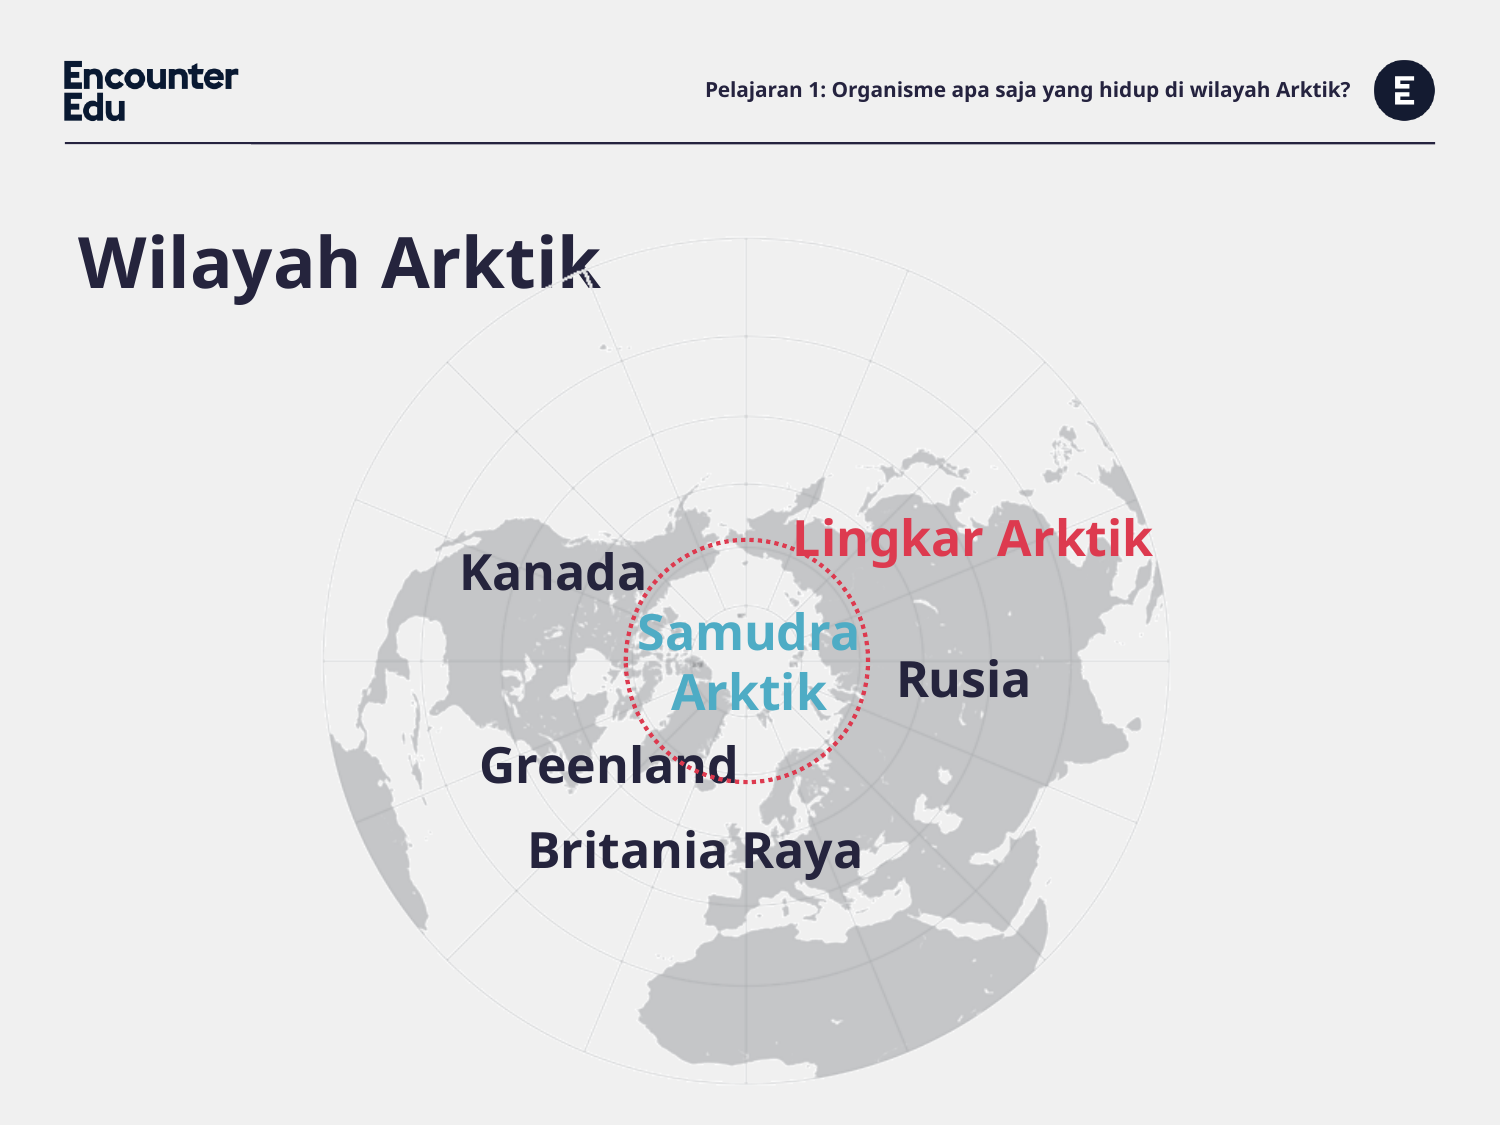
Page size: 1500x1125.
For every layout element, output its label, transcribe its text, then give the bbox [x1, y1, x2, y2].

picture [317, 231, 1177, 1092]
text_box Wilayah Arktik [71, 212, 925, 320]
picture [60, 59, 243, 122]
picture [1372, 58, 1436, 122]
title Pelajaran 1: Organisme apa saja yang hidup di wilayah Arktik? [647, 67, 1359, 114]
